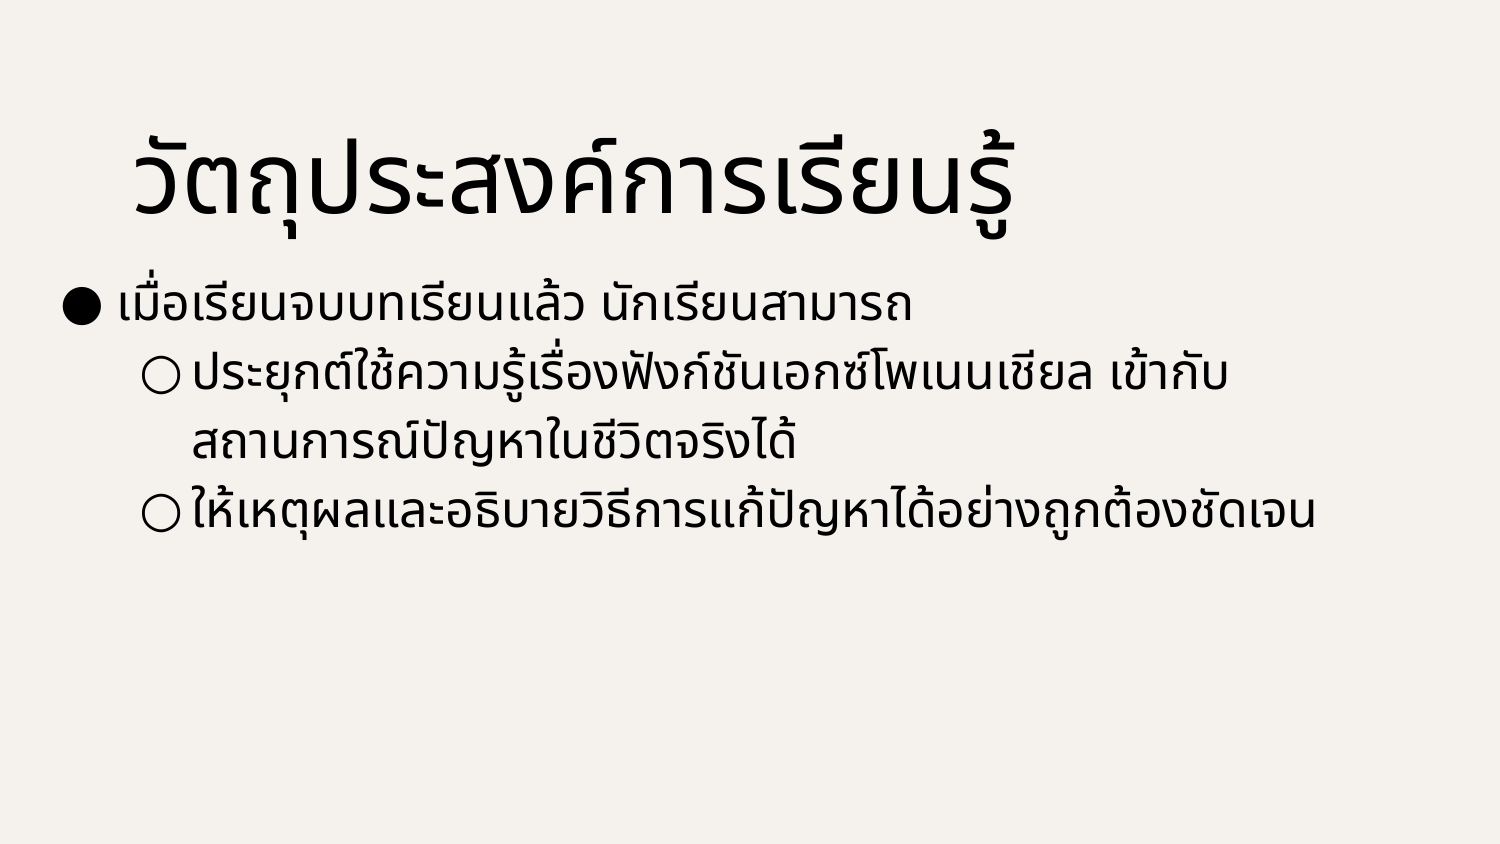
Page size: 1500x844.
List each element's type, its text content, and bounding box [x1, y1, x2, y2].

list เมื่อเรียนจบบทเรียนแล้ว นักเรียนสามารถ ประยุกต์ใช้ความรู้เรื่องฟังก์ชันเอกซ์โพเนนเชียล เข้ากับสถานการณ์ปัญหาในชีวิตจริงได้ ให้เหตุผลและอธิบายวิธีการแก้ปัญหาได้อย่างถูกต้องชัดเจน [26, 246, 1474, 598]
title วัตถุประสงค์การเรียนรู้ [116, 98, 1383, 193]
